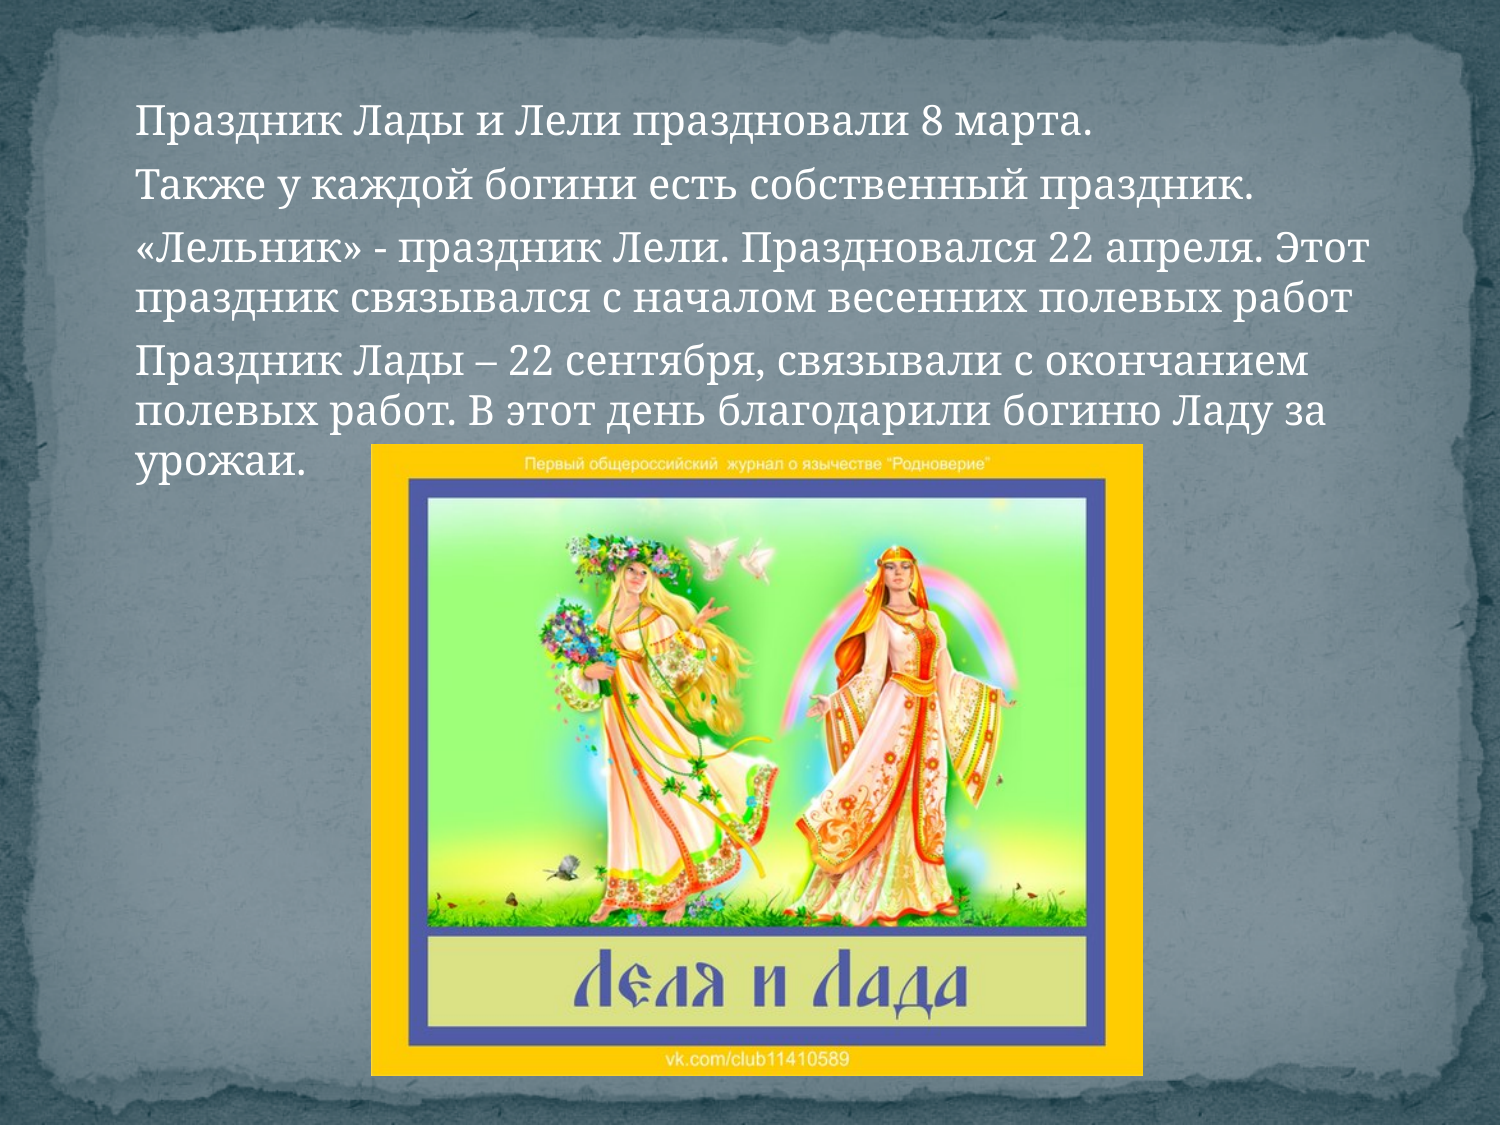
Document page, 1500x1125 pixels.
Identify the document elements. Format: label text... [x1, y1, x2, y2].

picture [371, 444, 1143, 1076]
list Праздник Лады и Лели праздновали 8 марта. Также у каждой богини есть собственный праздник. «Лельник» - праздник Лели. Праздновался 22 апреля. Этот праздник связывался с началом весенних полевых работ Праздник Лады – 22 сентября, связывали с окончанием полевых работ. В этот день благодарили богиню Ладу за урожаи. [75, 78, 1425, 1000]
